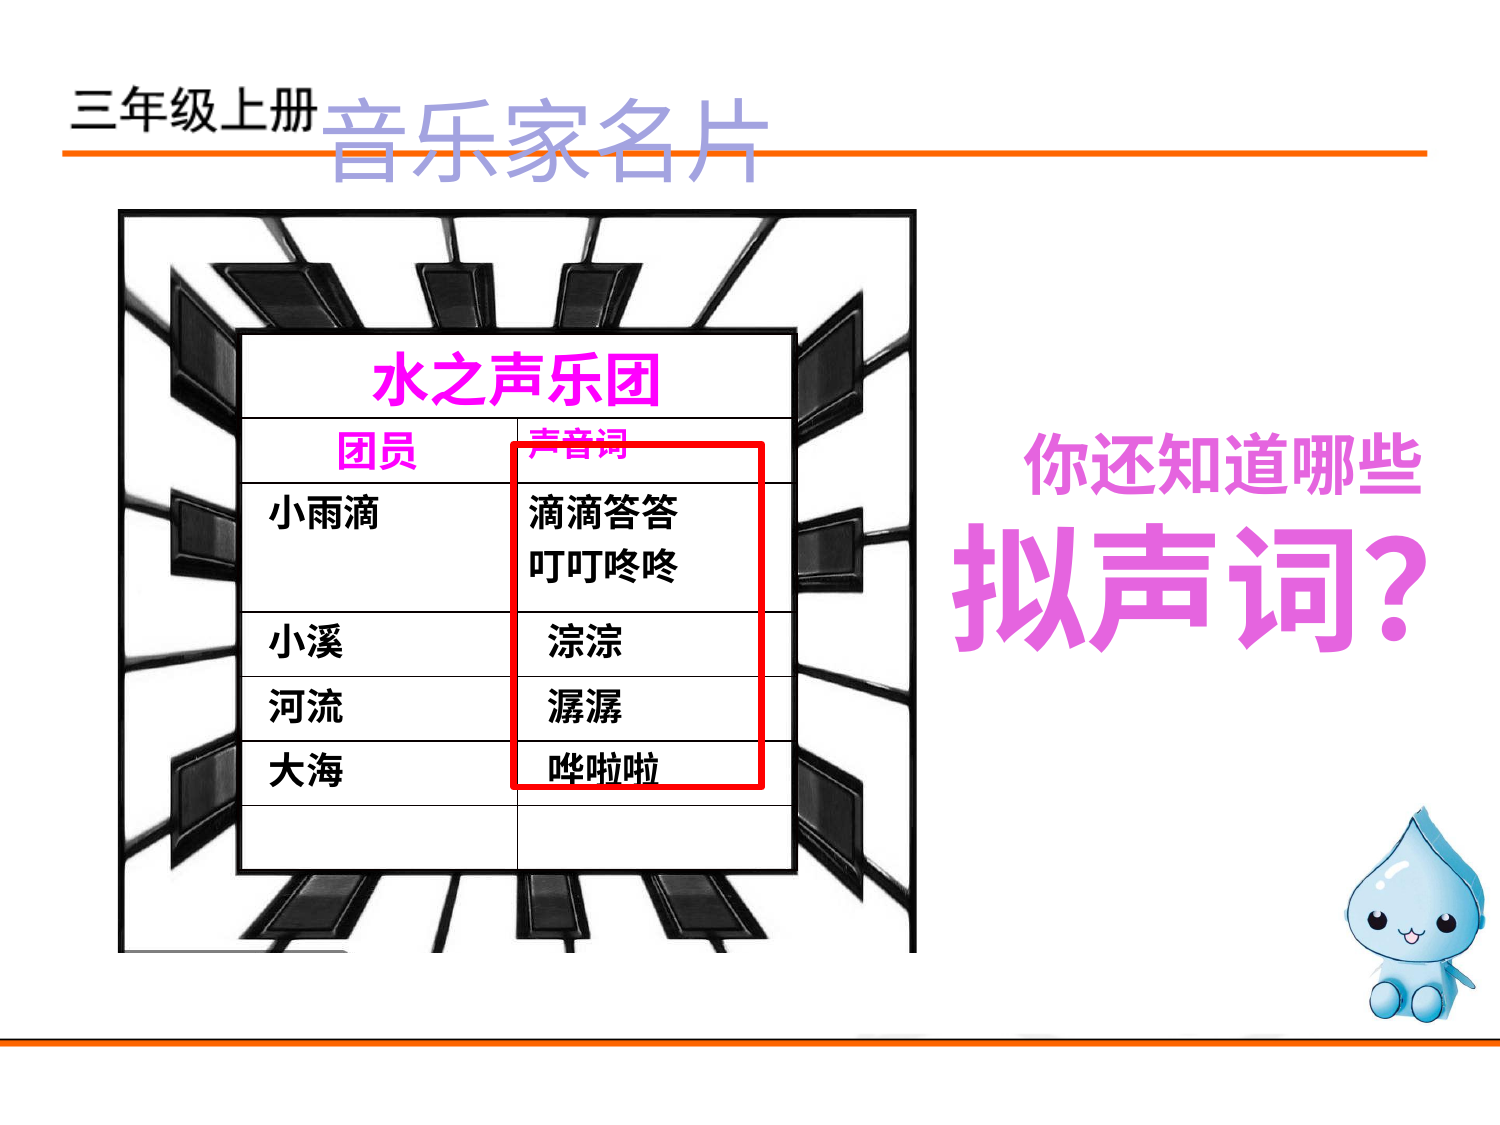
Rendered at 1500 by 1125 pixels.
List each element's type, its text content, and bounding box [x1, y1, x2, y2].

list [117, 209, 917, 953]
text_box 你还知道哪些 拟声词？ [934, 415, 1500, 676]
title 音乐家名片 [74, 44, 917, 233]
picture [0, 0, 1500, 1125]
